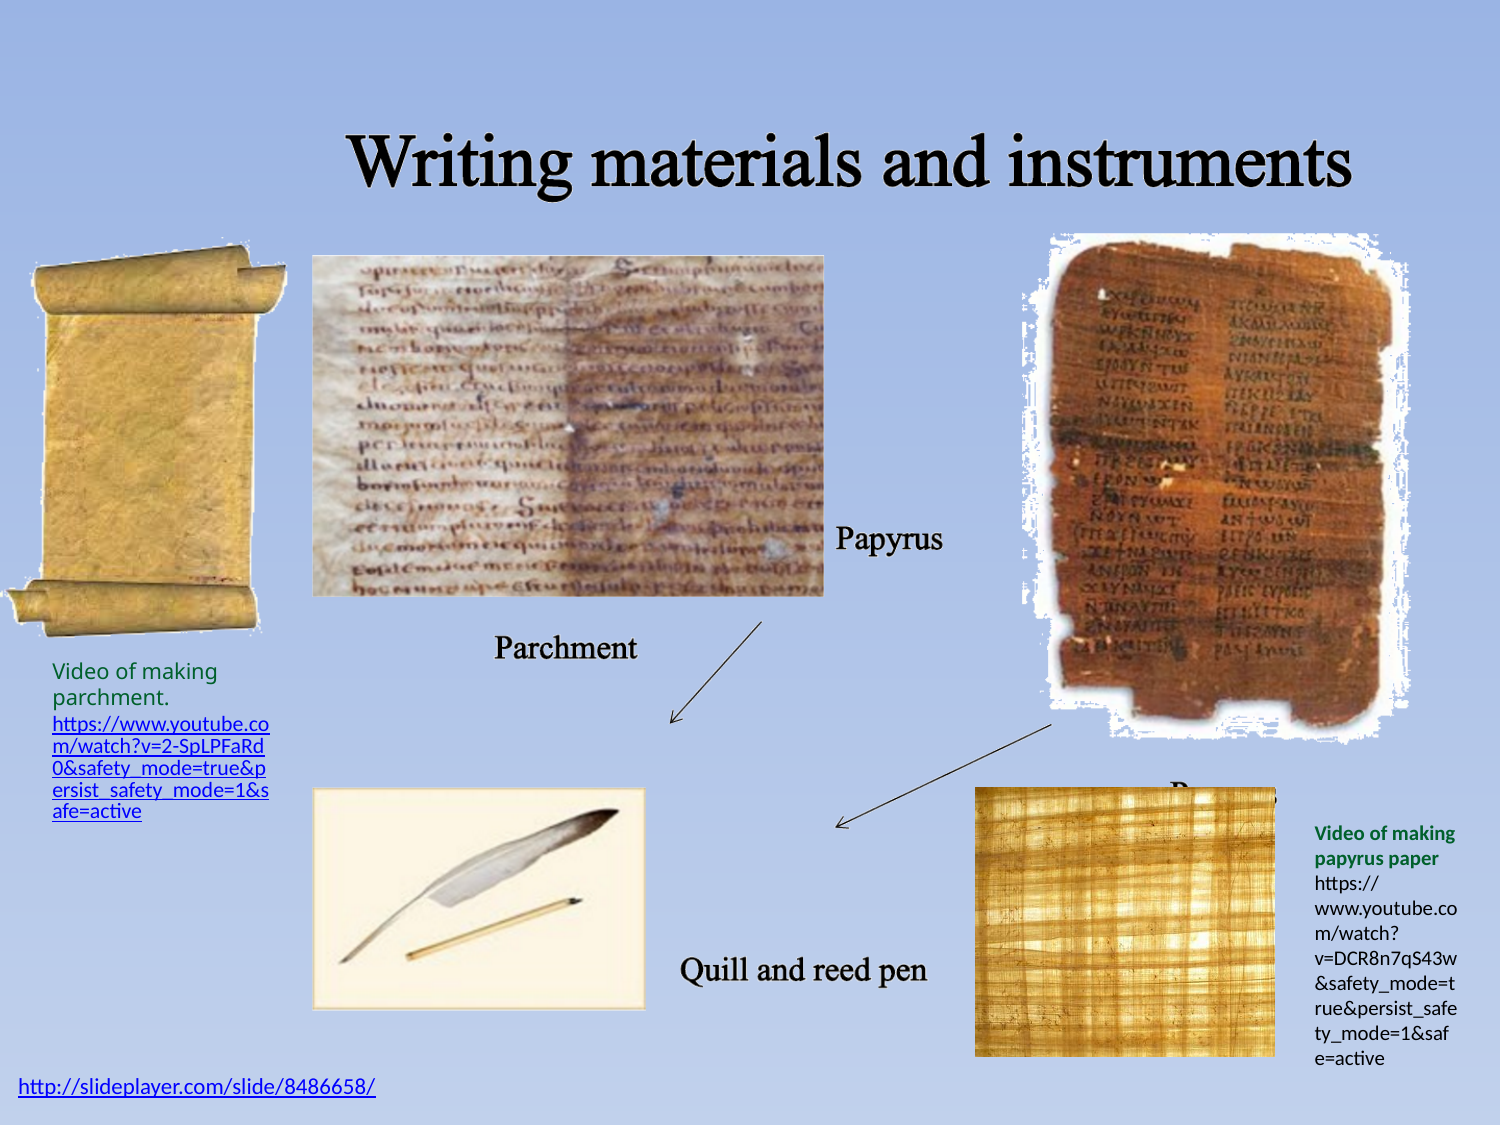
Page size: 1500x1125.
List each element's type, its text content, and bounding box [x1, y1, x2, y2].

text_box http://slideplayer.com/slide/8486658/ [3, 1064, 391, 1125]
picture [0, 62, 1500, 1058]
text_box Video of making parchment. https://www.youtube.com/watch?v=2-SpLPFaRd0&safety_mode=true&persist_safety_mode=1&safe=active [37, 658, 223, 770]
text_box Video of making papyrus paper https://www.youtube.com/watch?v=DCR8n7qS43w&safety_mode=true&persist_safety_mode=1&safe=active [1299, 1034, 1474, 1077]
